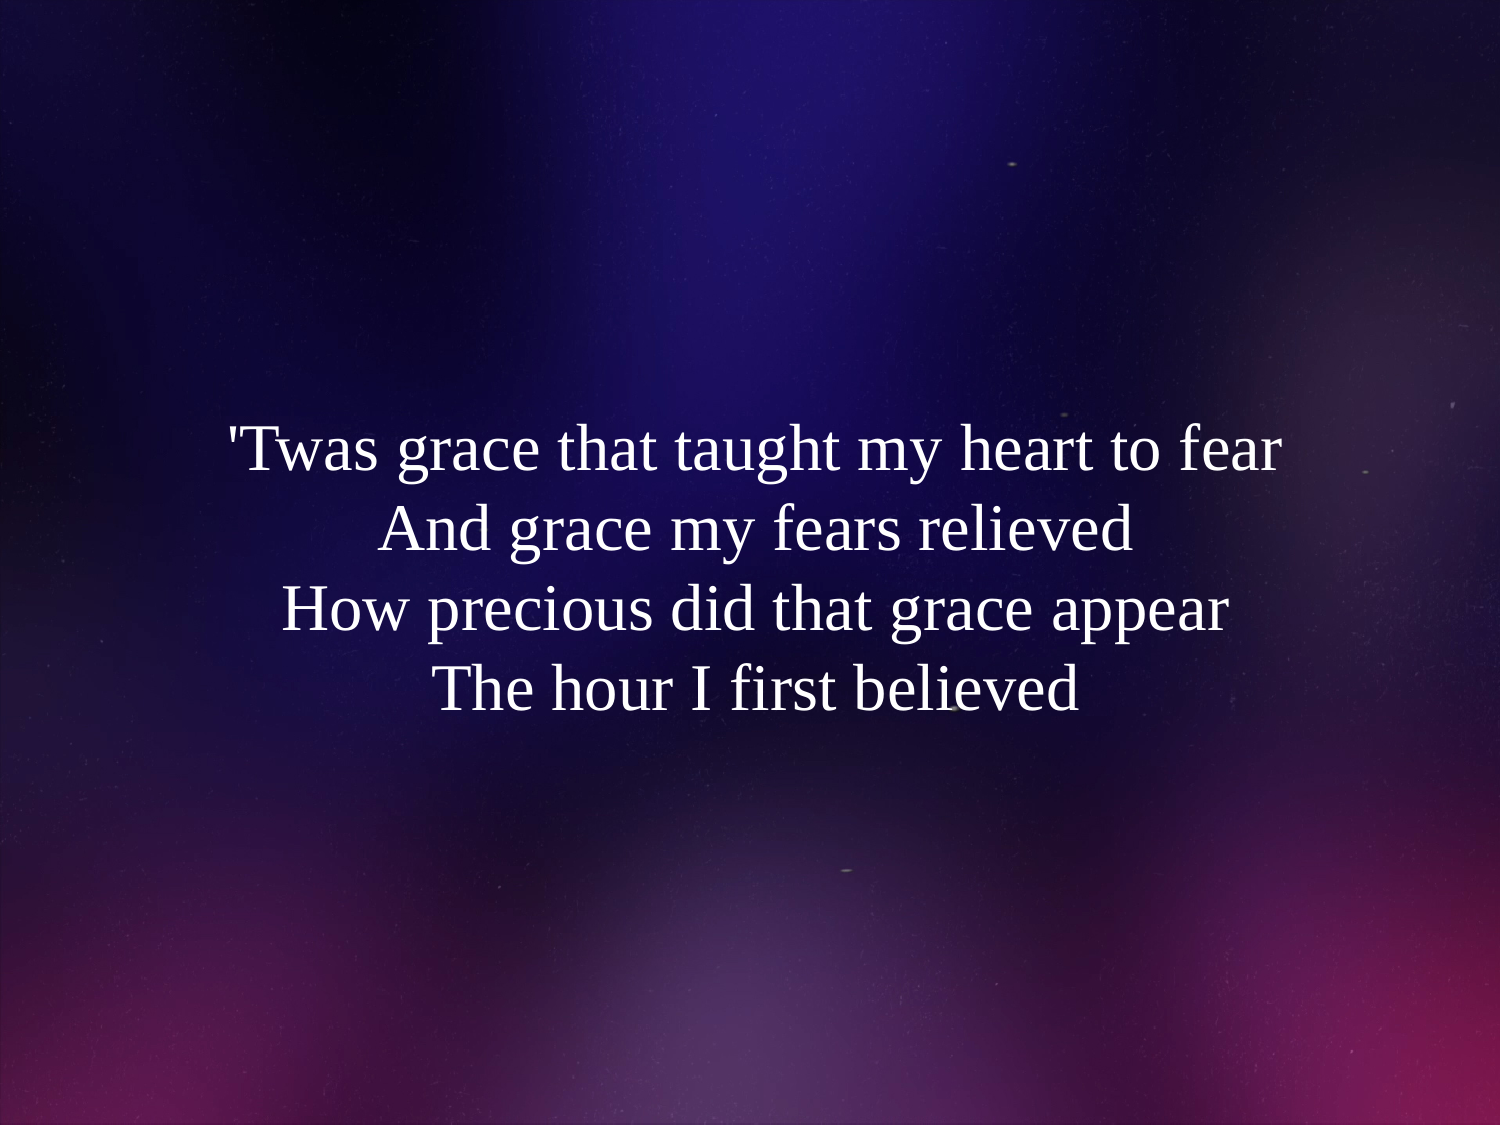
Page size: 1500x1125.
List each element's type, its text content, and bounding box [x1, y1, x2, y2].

title 'Twas grace that taught my heart to fear And grace my fears relieved How precious did that grace appear The hour I first believed [24, 549, 1488, 738]
picture [0, 0, 1500, 1125]
